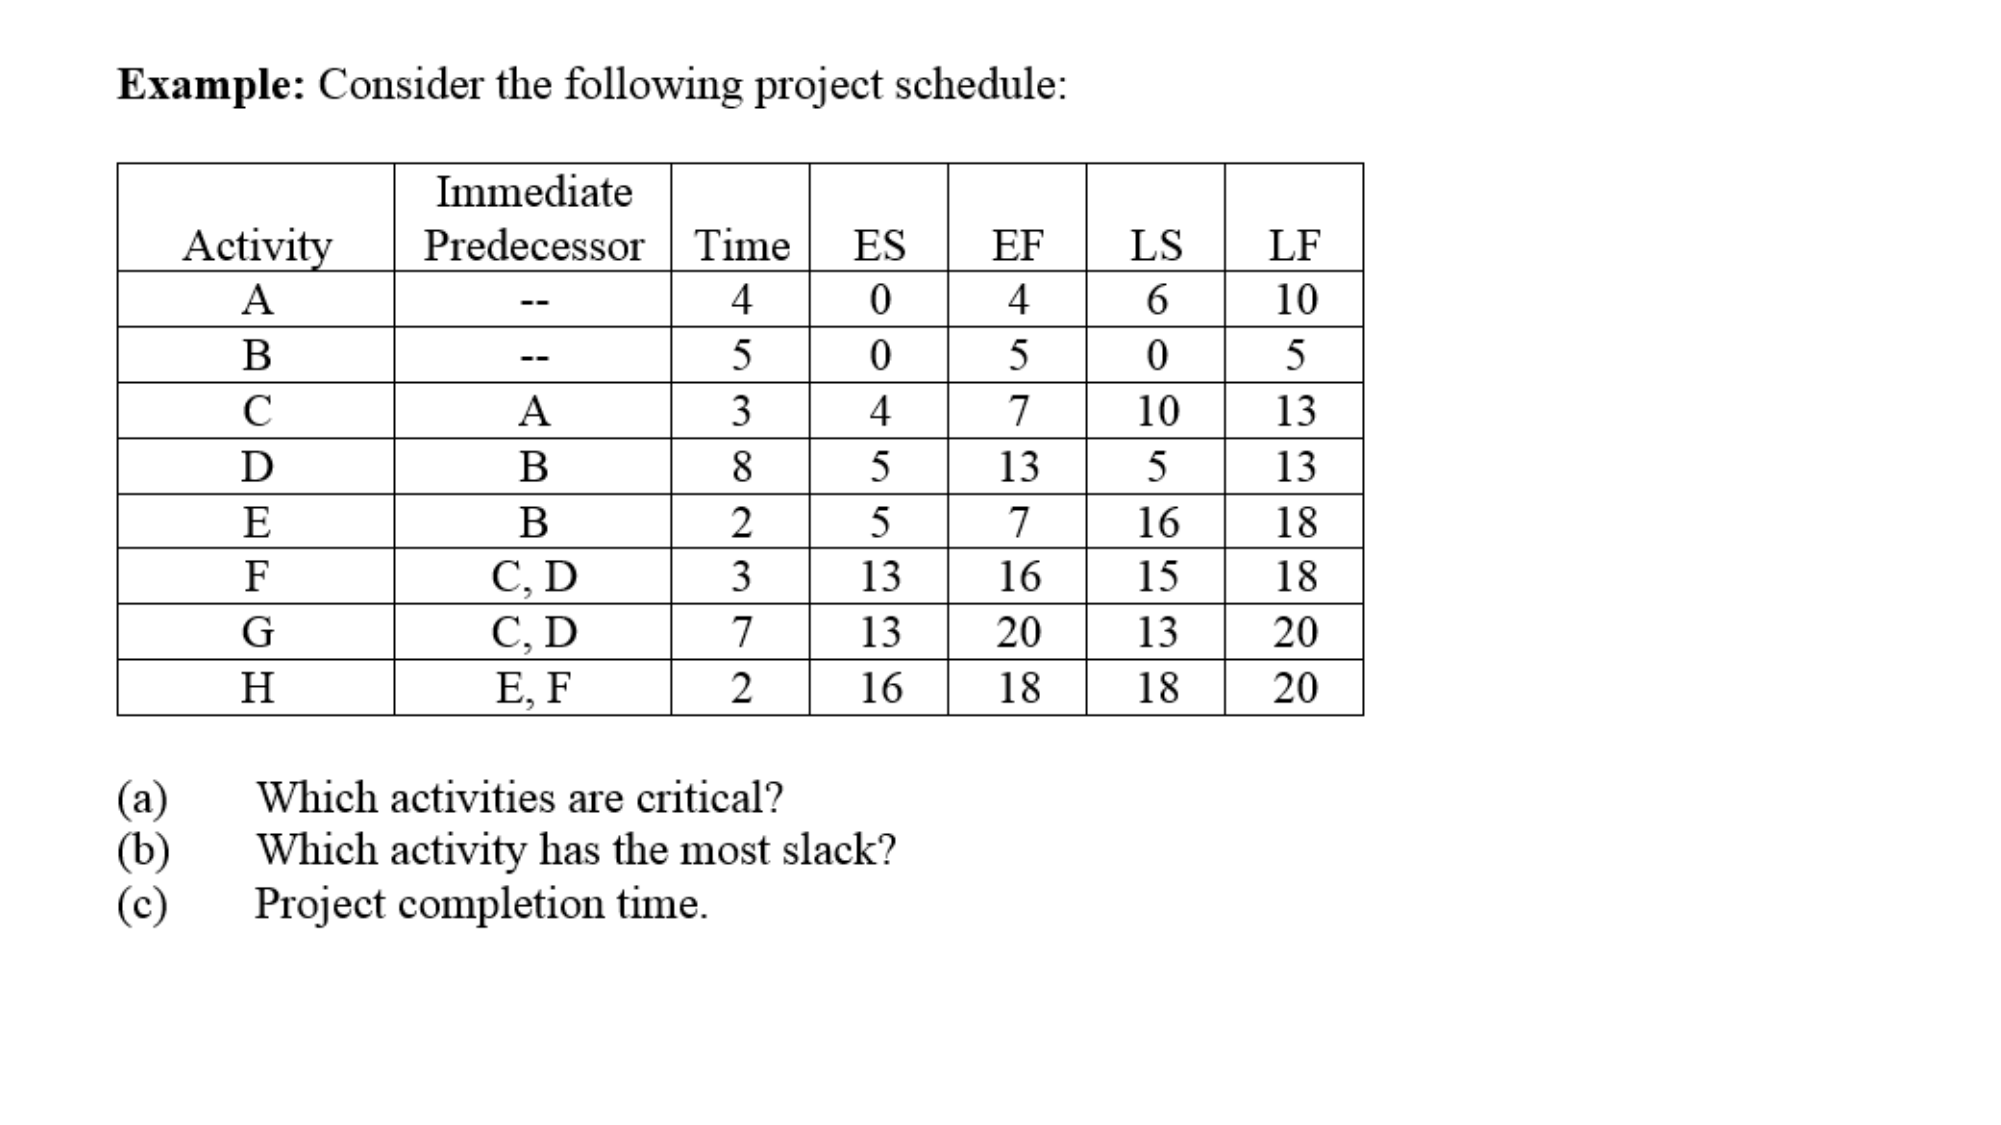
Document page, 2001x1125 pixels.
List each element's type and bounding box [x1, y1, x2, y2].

picture [71, 57, 1386, 934]
